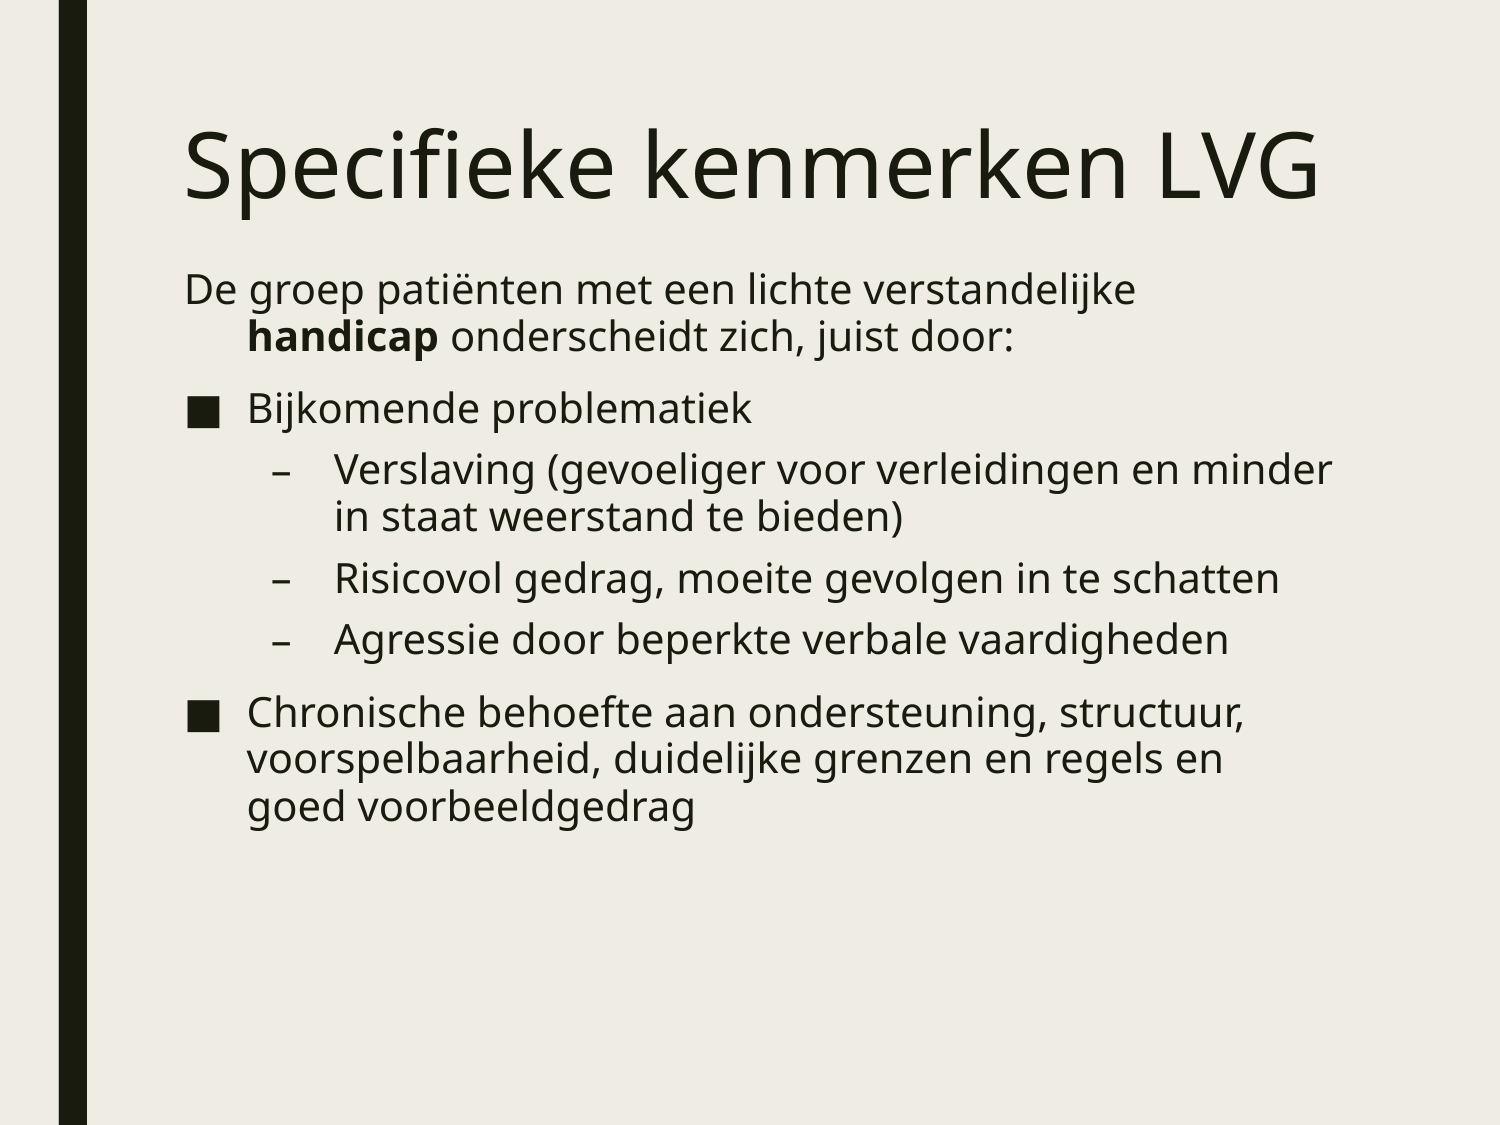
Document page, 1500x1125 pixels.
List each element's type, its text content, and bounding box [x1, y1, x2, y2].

list De groep patiënten met een lichte verstandelijke handicap onderscheidt zich, juist door: Bijkomende problematiek Verslaving (gevoeliger voor verleidingen en minder in staat weerstand te bieden) Risicovol gedrag, moeite gevolgen in te schatten Agressie door beperkte verbale vaardigheden Chronische behoefte aan ondersteuning, structuur, voorspelbaarheid, duidelijke grenzen en regels en goed voorbeeldgedrag [168, 259, 1351, 847]
title Specifieke kenmerken LVG [168, 112, 1351, 259]
